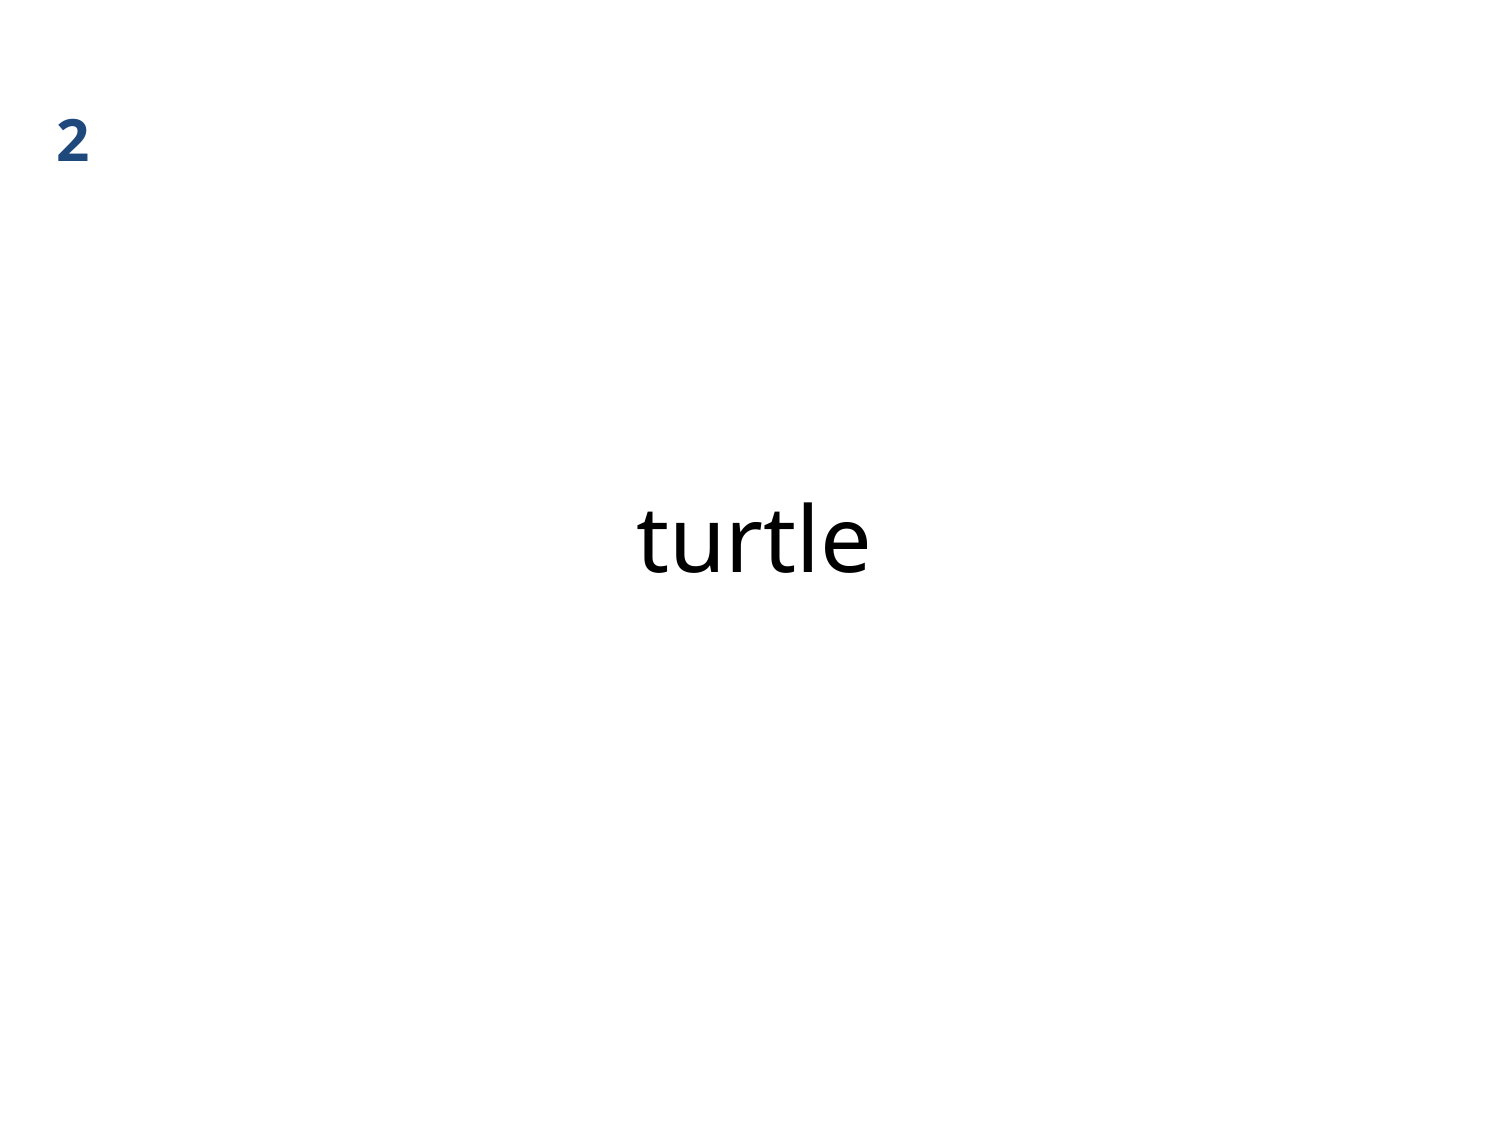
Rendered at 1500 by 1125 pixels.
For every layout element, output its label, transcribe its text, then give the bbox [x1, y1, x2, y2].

text_box turtle [303, 473, 1206, 599]
text_box 2 [41, 95, 143, 180]
